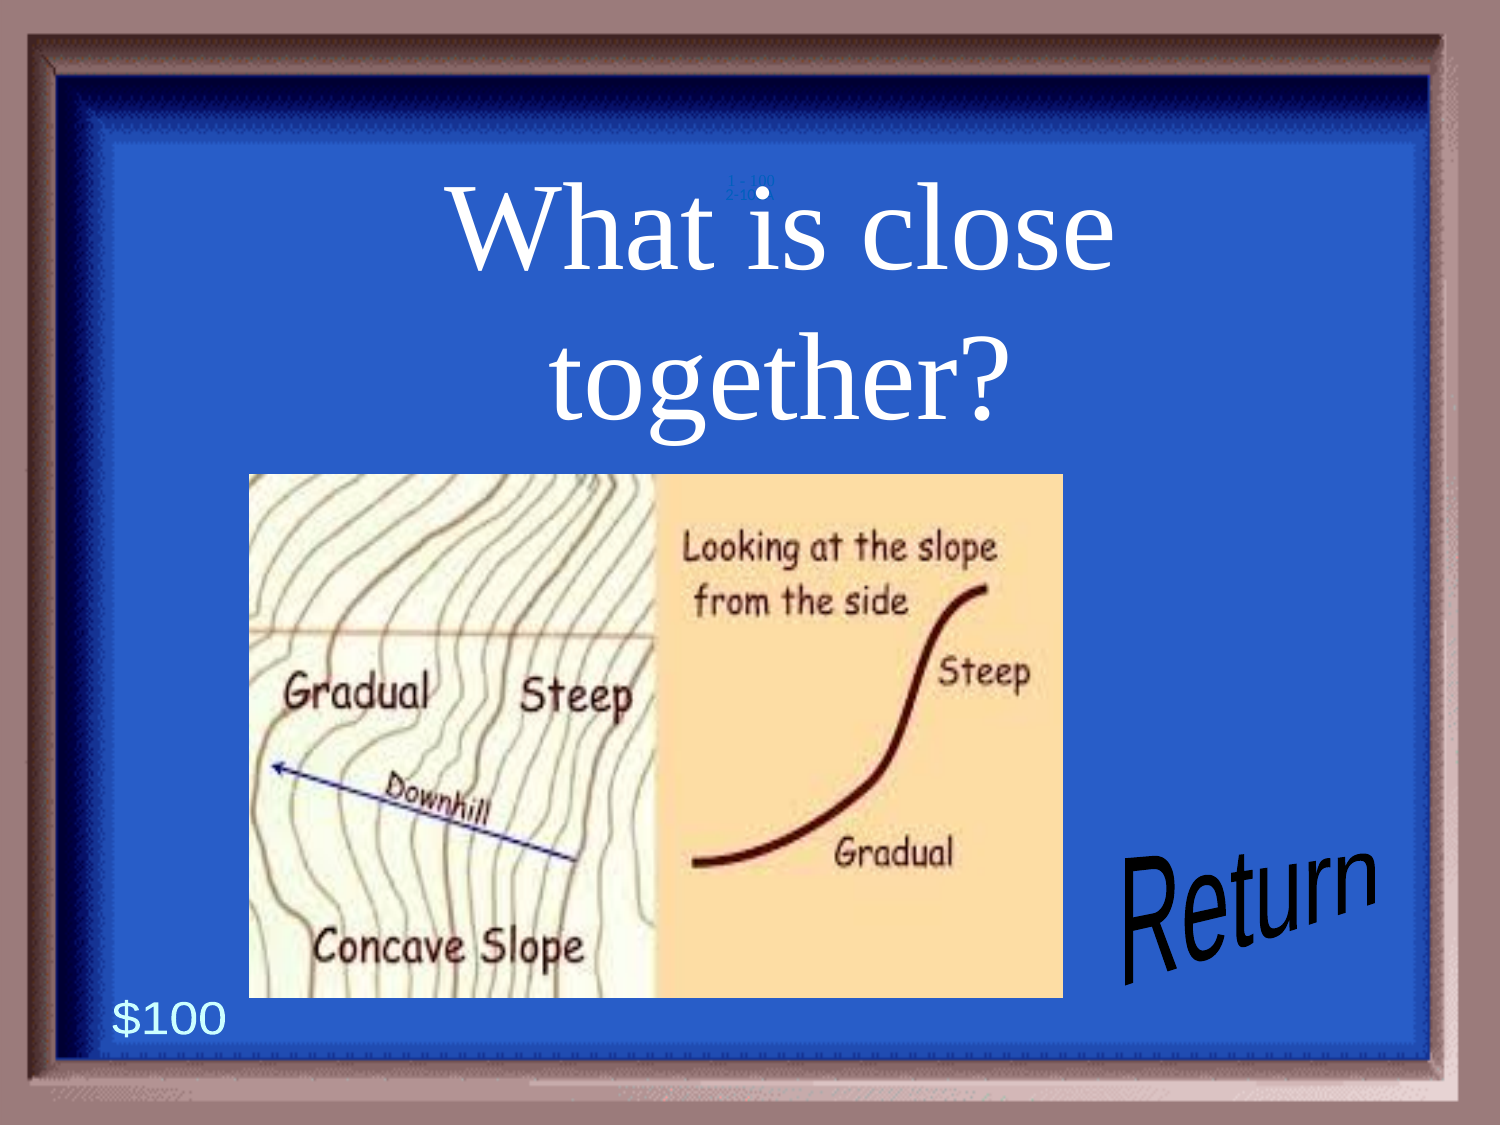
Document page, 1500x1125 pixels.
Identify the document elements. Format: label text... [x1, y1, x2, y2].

text_box What is close together? [212, 137, 1350, 453]
title 2-100A [112, 99, 1388, 288]
picture [0, 0, 1500, 1125]
